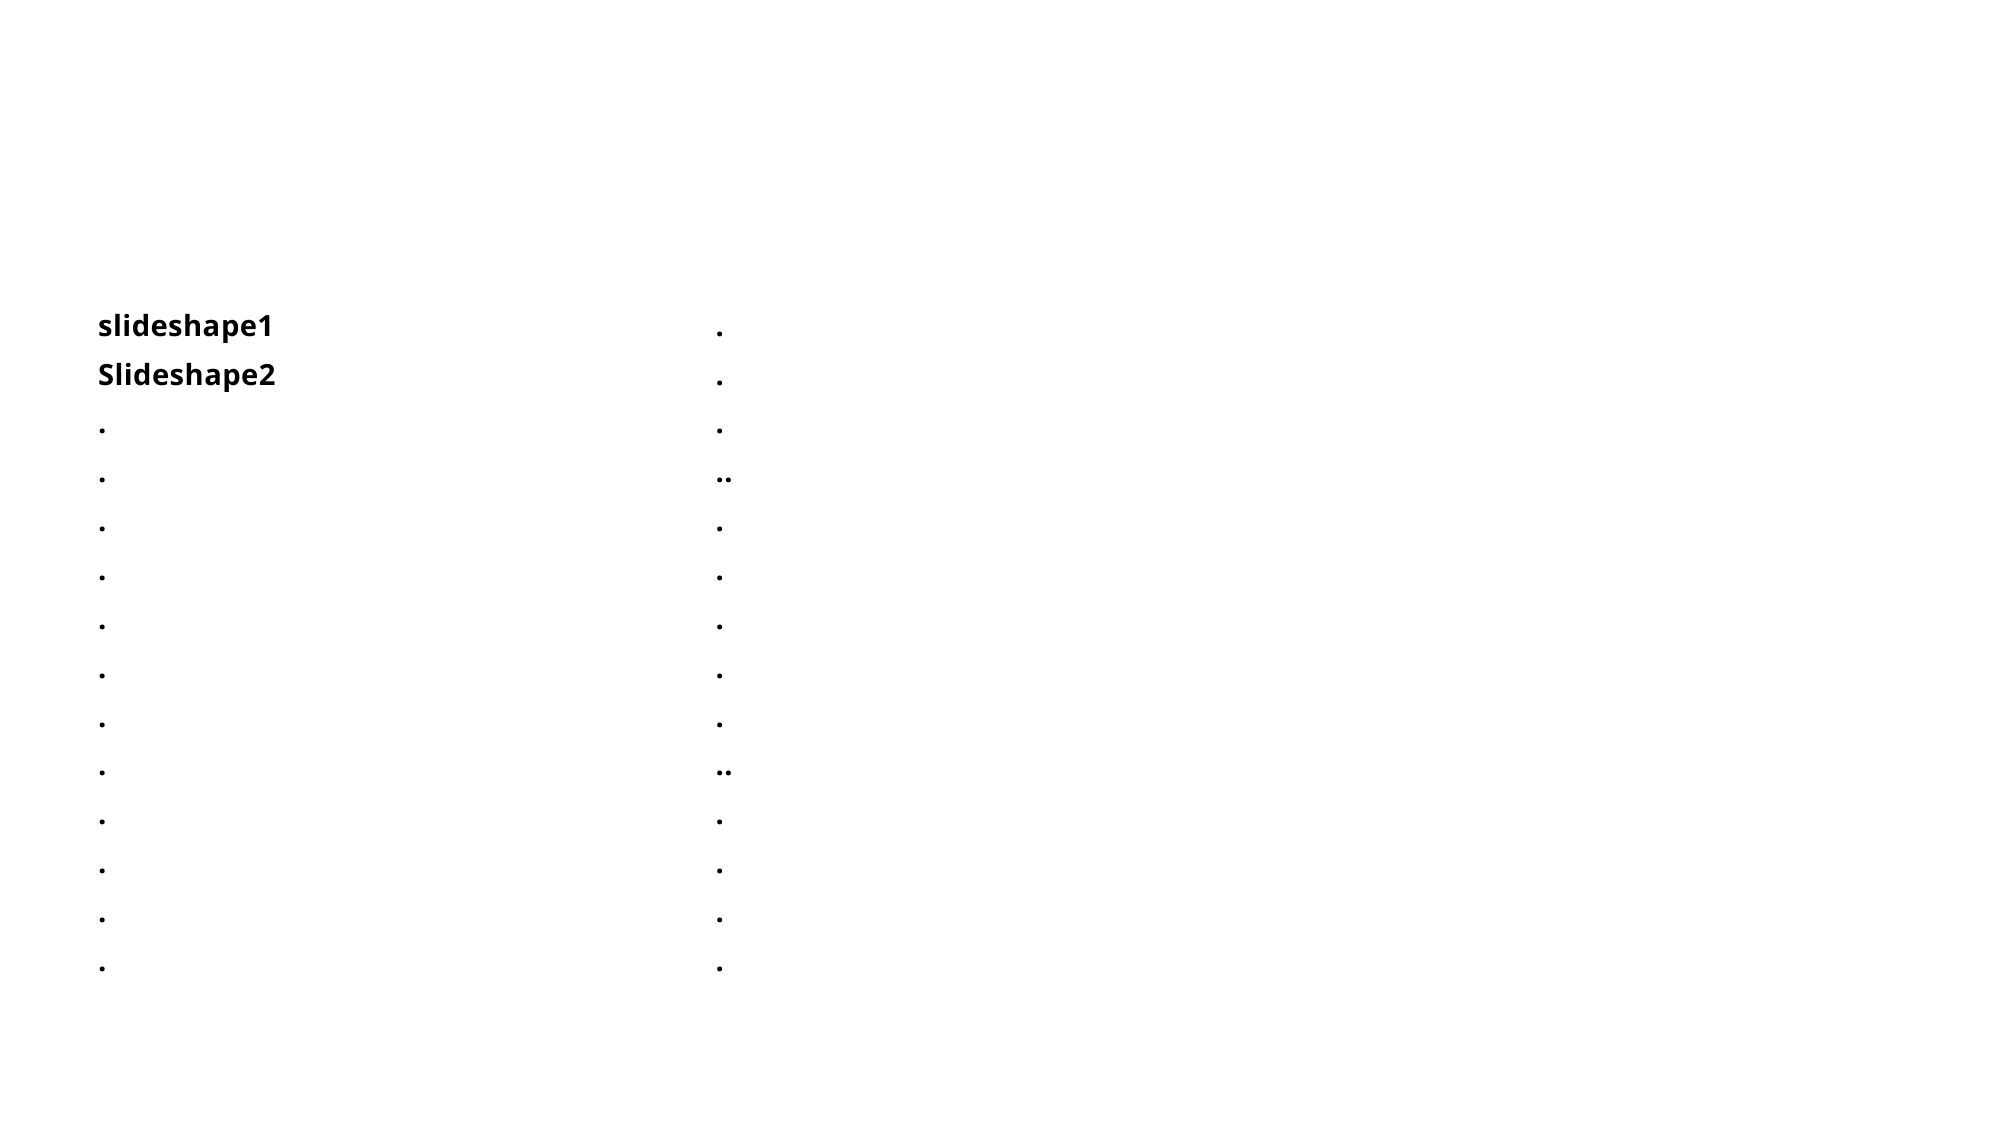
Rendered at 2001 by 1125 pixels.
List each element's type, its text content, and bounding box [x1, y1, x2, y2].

list slideshape1 Slideshape2 . . . . . . . . . . . . . . . .. . . . . . .. . . . . [83, 296, 1289, 994]
